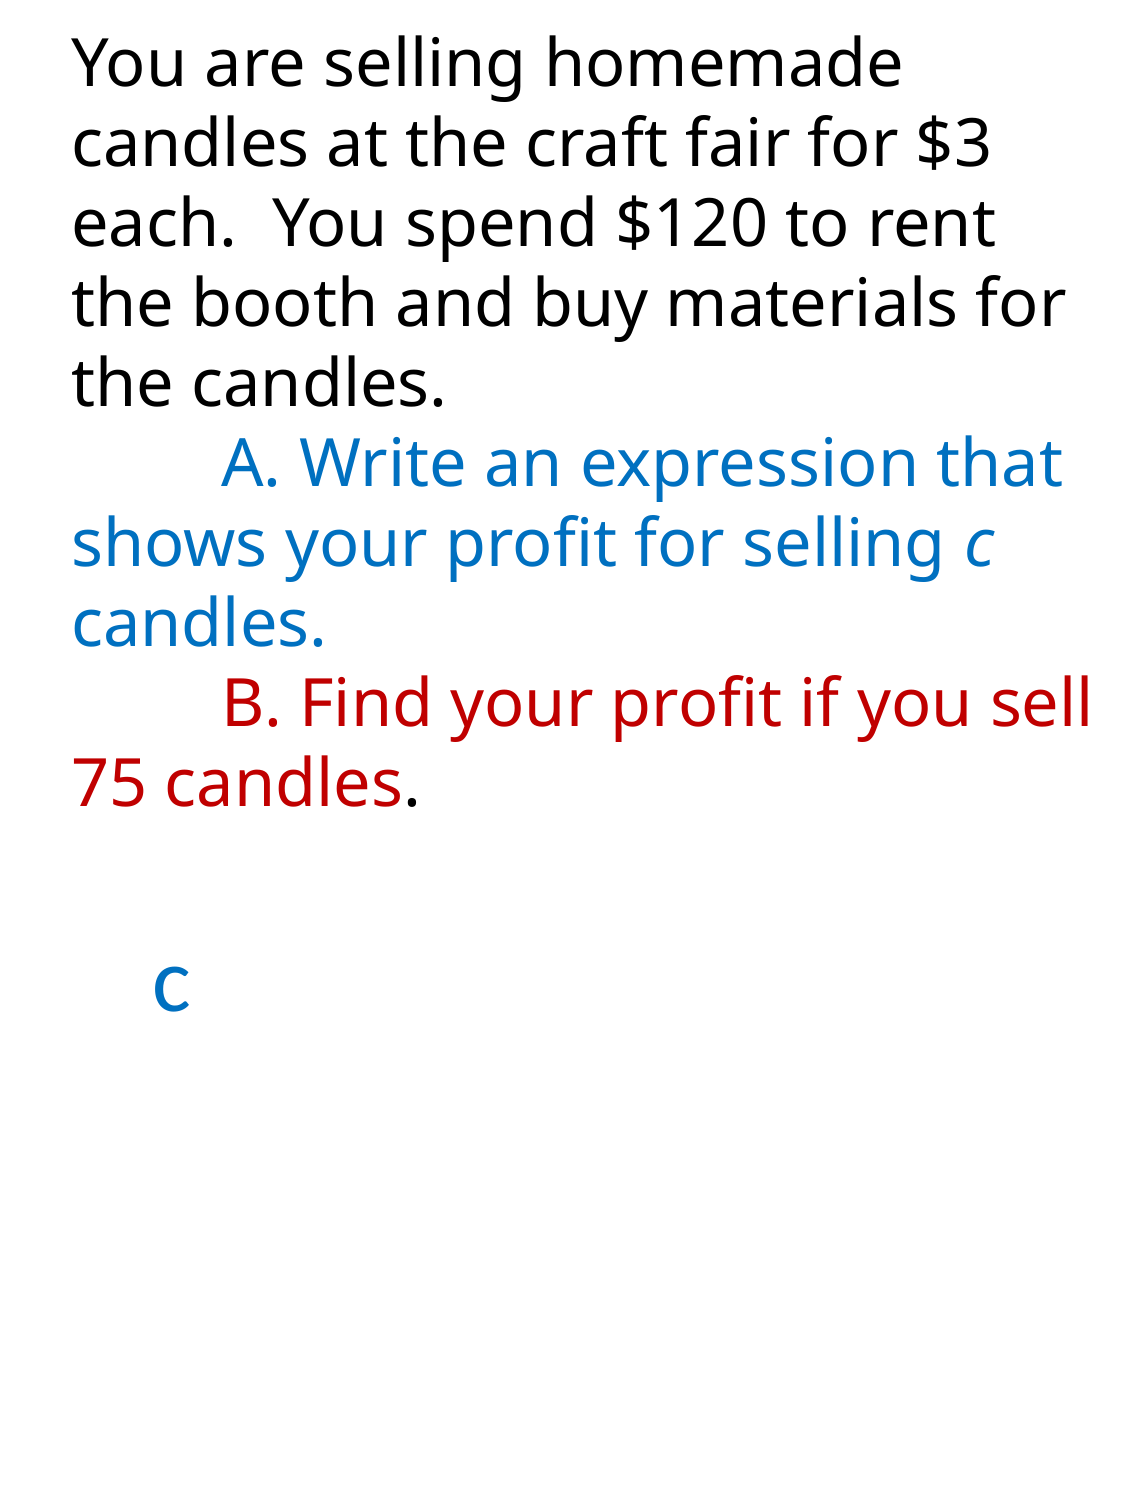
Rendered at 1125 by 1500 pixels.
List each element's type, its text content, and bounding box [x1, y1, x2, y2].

title You are selling homemade candles at the craft fair for $3 each. You spend $120 to rent the booth and buy materials for the candles. A. Write an expression that shows your profit for selling c candles. B. Find your profit if you sell 75 candles. [56, 6, 1125, 834]
